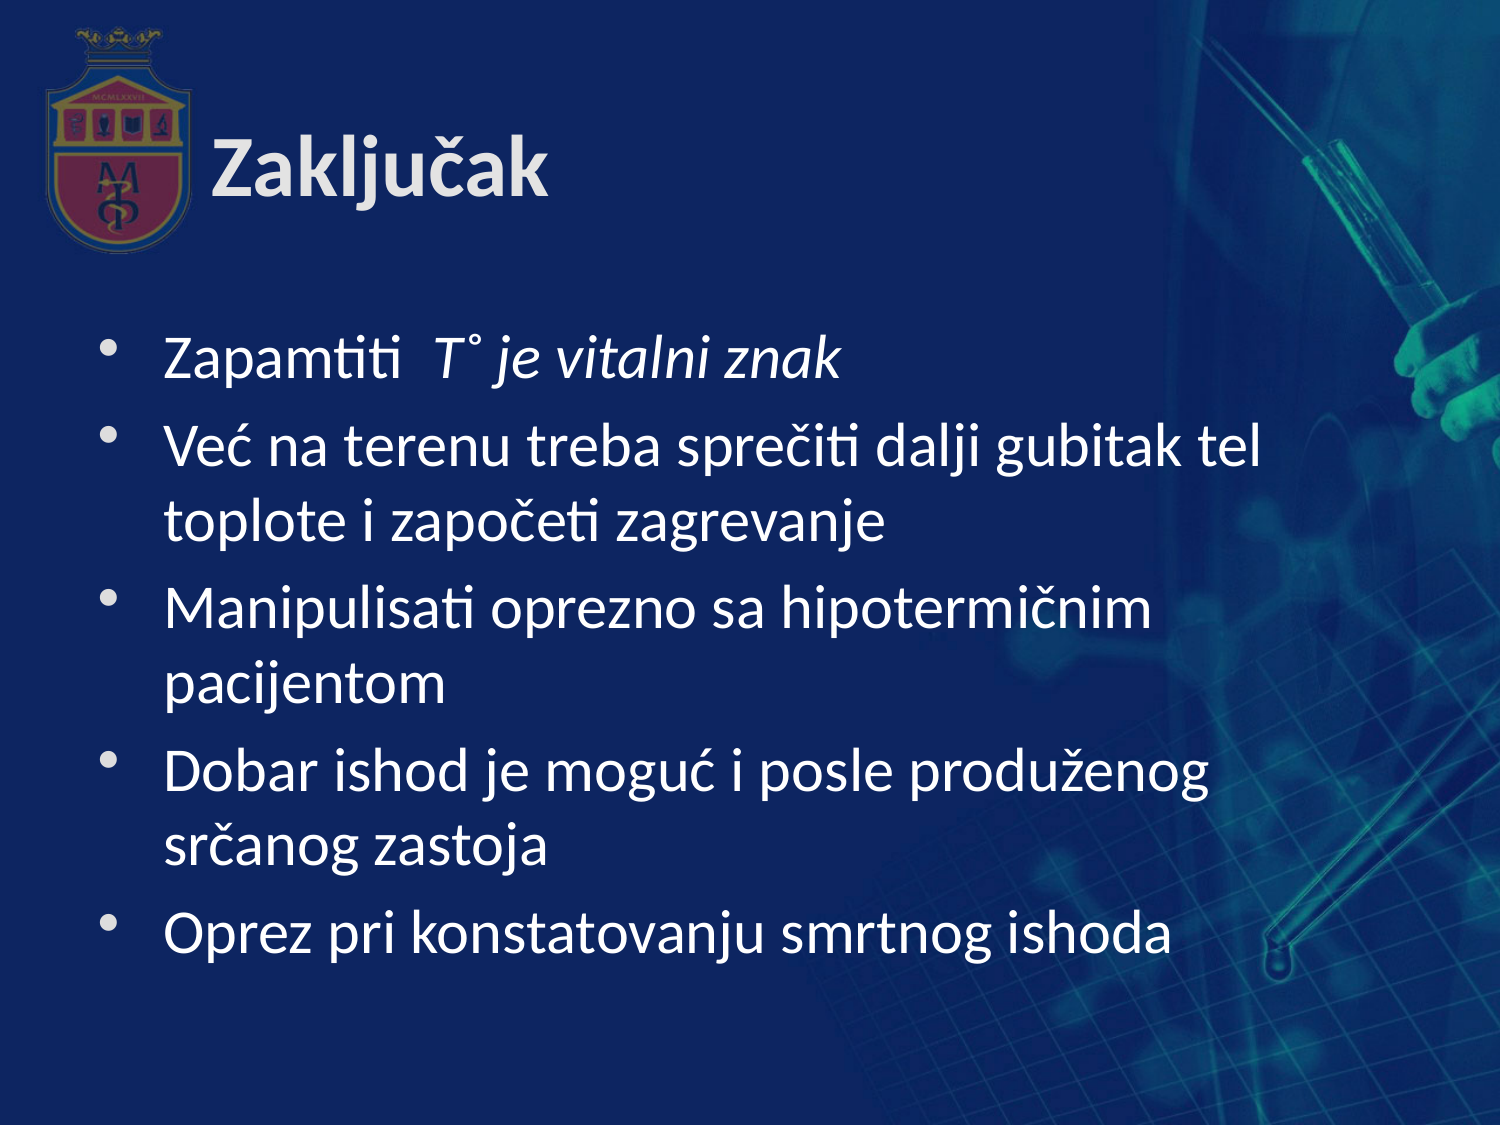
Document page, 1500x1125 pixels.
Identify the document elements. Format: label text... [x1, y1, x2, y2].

title Zaključak [117, 46, 1468, 277]
picture [0, 0, 1500, 1125]
list Zapamtiti T˚ je vitalni znak Već na terenu treba sprečiti dalji gubitak tel toplote i započeti zagrevanje Manipulisati oprezno sa hipotermičnim pacijentom Dobar ishod je moguć i posle produženog srčanog zastoja Oprez pri konstatovanju smrtnog ishoda [75, 308, 1425, 1059]
